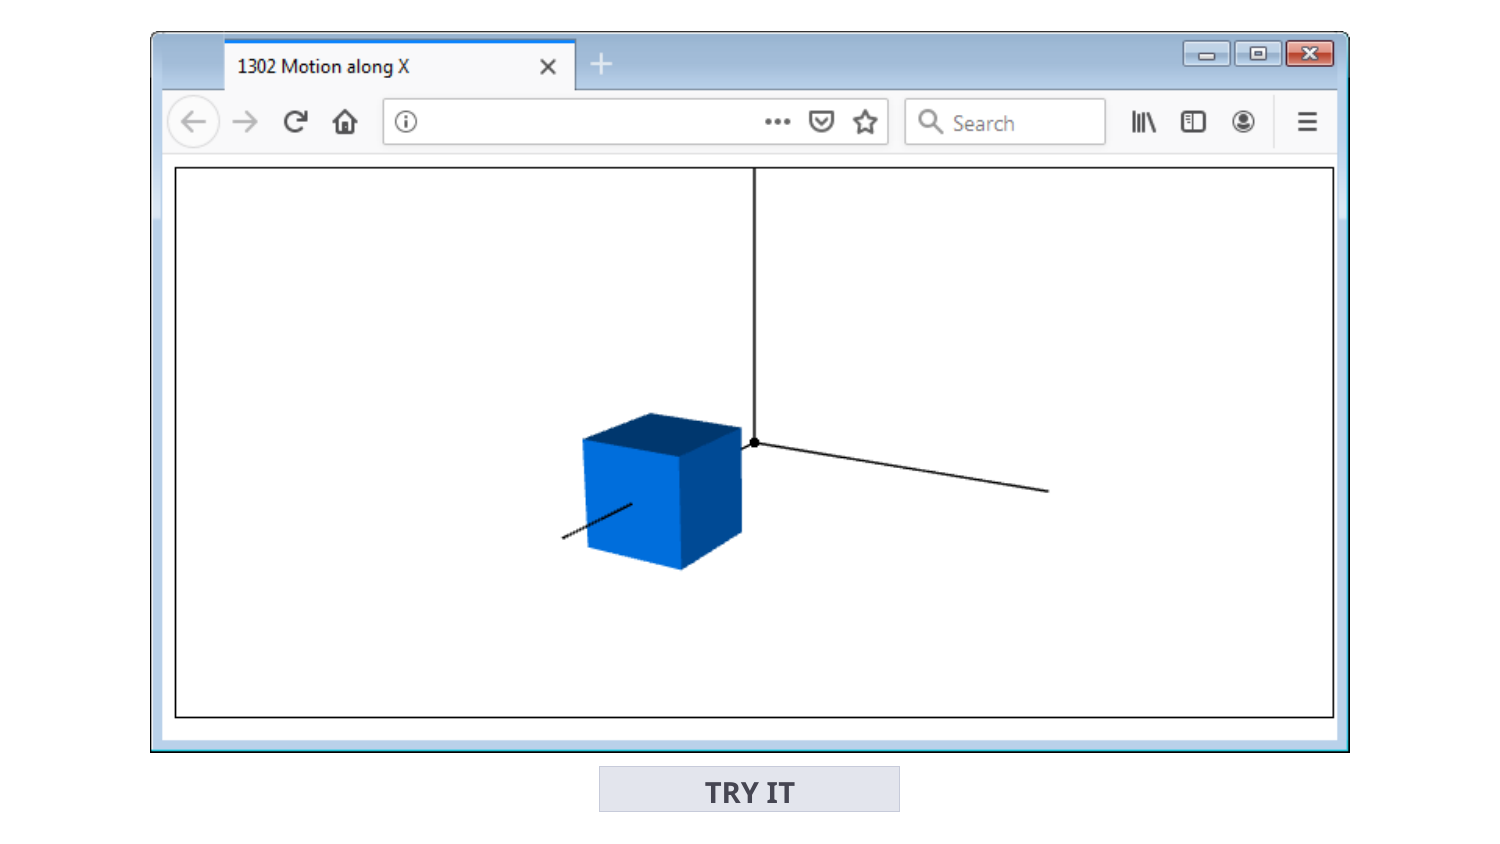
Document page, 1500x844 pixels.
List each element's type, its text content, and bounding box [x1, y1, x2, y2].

picture [149, 31, 1351, 753]
text_box TRY IT [599, 766, 900, 812]
